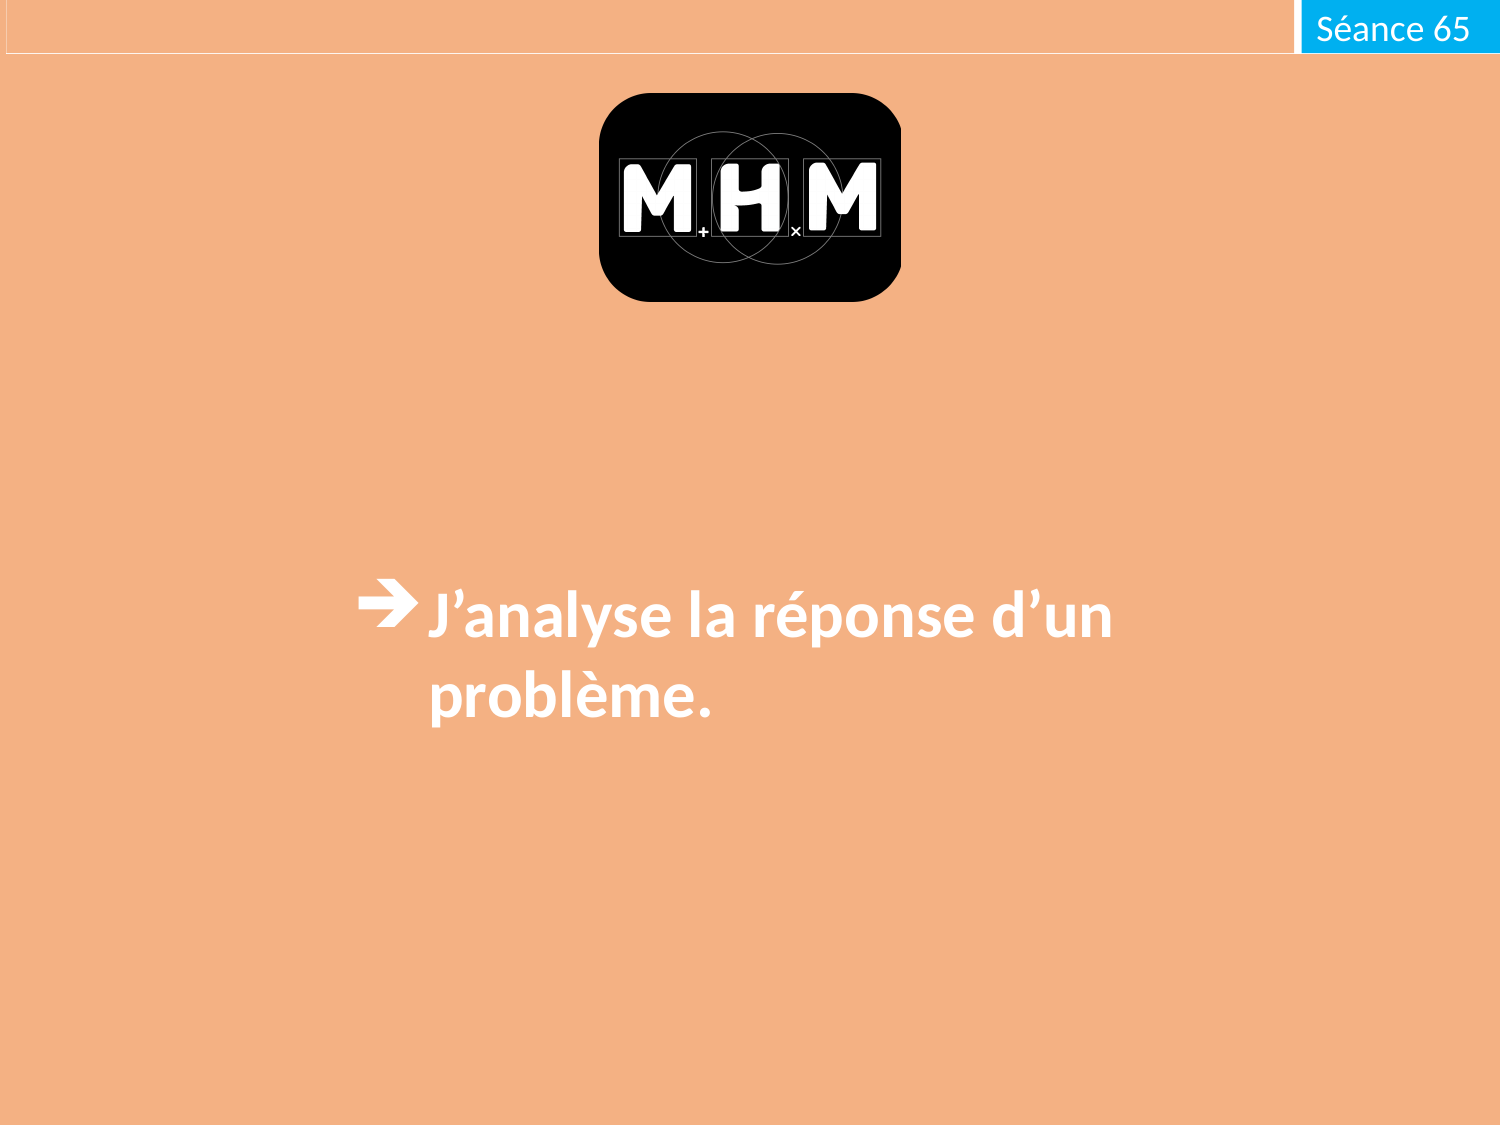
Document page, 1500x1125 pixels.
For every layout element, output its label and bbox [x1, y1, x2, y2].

text_box [0, 54, 1500, 1125]
